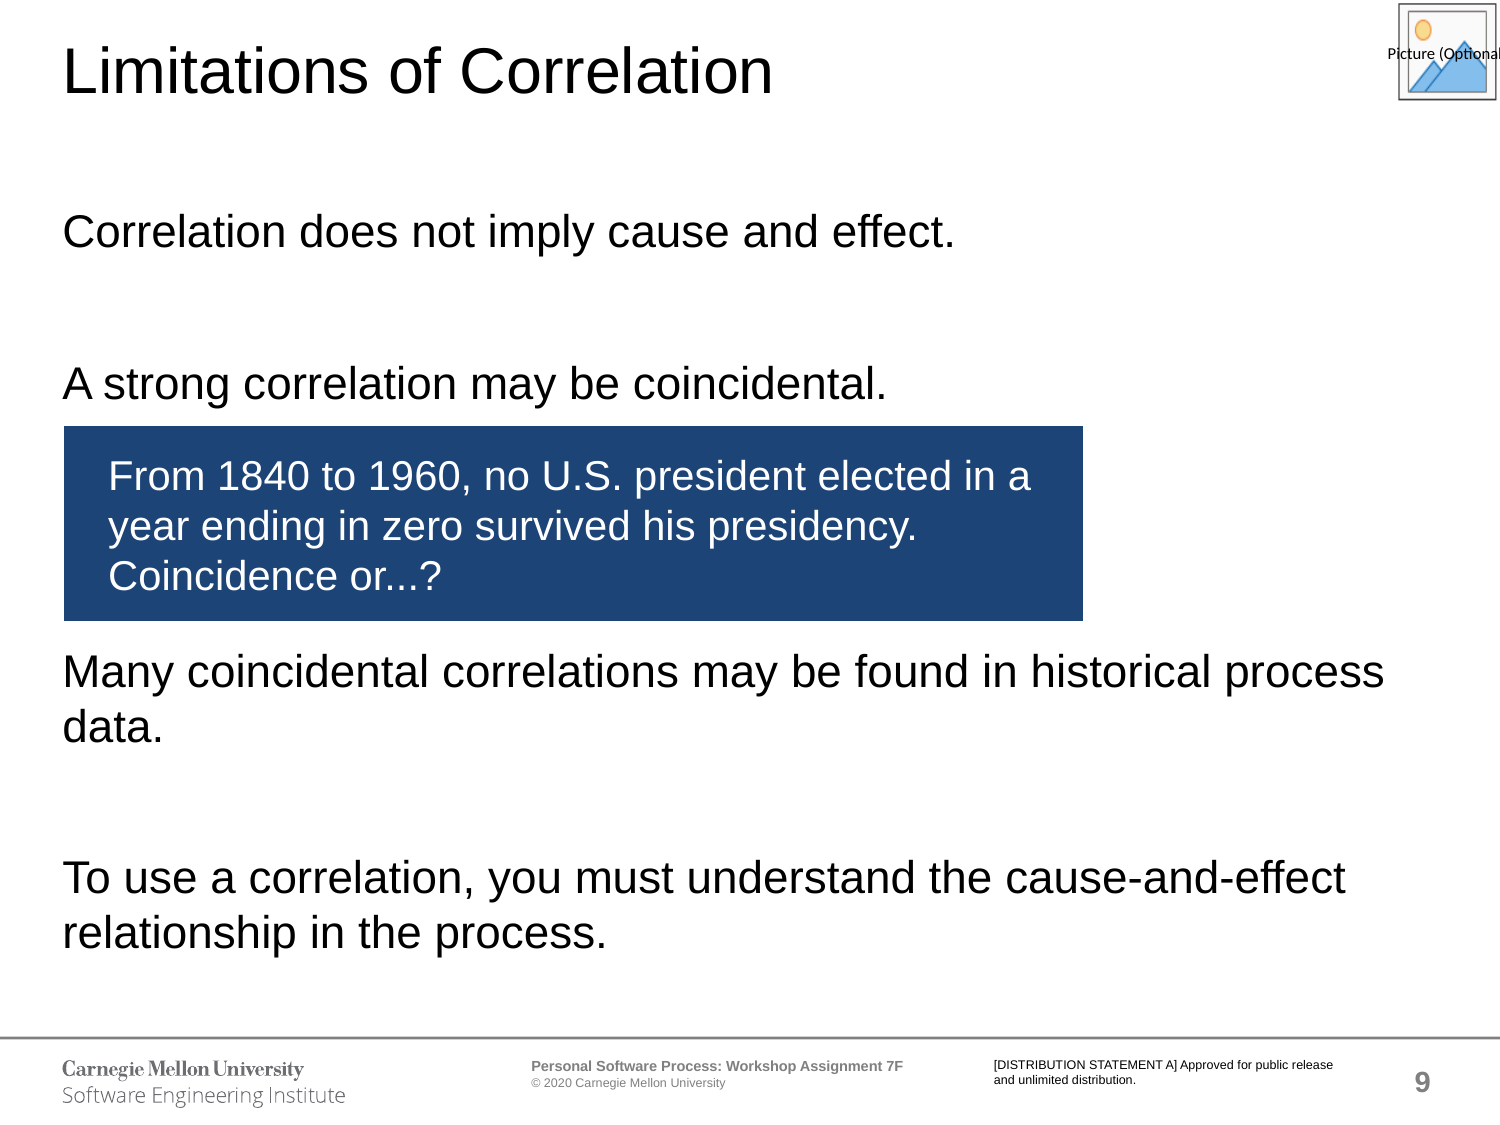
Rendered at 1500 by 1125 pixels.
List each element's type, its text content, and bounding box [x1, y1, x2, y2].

title Limitations of Correlation [62, 37, 1338, 182]
list Correlation does not imply cause and effect. A strong correlation may be coincidental. Many coincidental correlations may be found in historical process data. To use a correlation, you must understand the cause-and-effect relationship in the process. [62, 201, 1431, 1000]
text_box From 1840 to 1960, no U.S. president elected in a year ending in zero survived his presidency. Coincidence or...? [63, 424, 1084, 623]
picture [1394, 0, 1500, 105]
